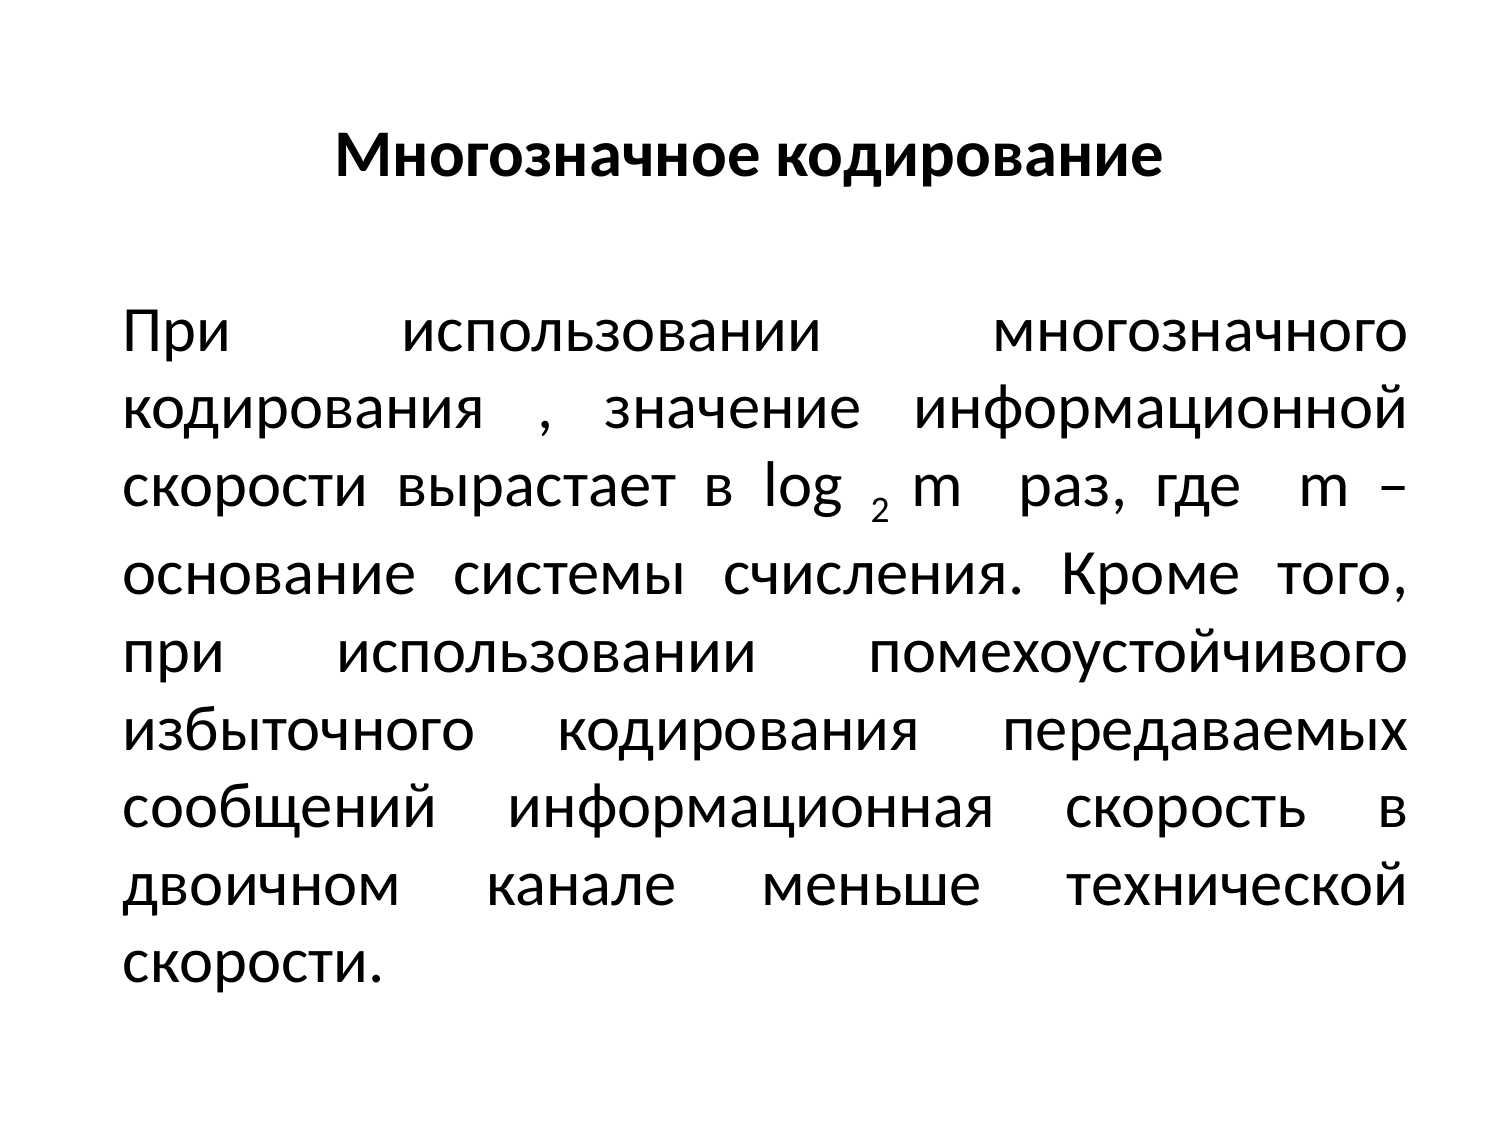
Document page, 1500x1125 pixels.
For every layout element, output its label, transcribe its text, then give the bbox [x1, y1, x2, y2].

list При использовании многозначного кодирования , значение информационной скорости вырастает в log 2 m раз, где m – основание системы счисления. Кроме того, при использовании помехоустойчивого избыточного кодирования передаваемых сообщений информационная скорость в двоичном канале меньше технической скорости. [53, 278, 1425, 1005]
title Многозначное кодирование [75, 45, 1425, 256]
